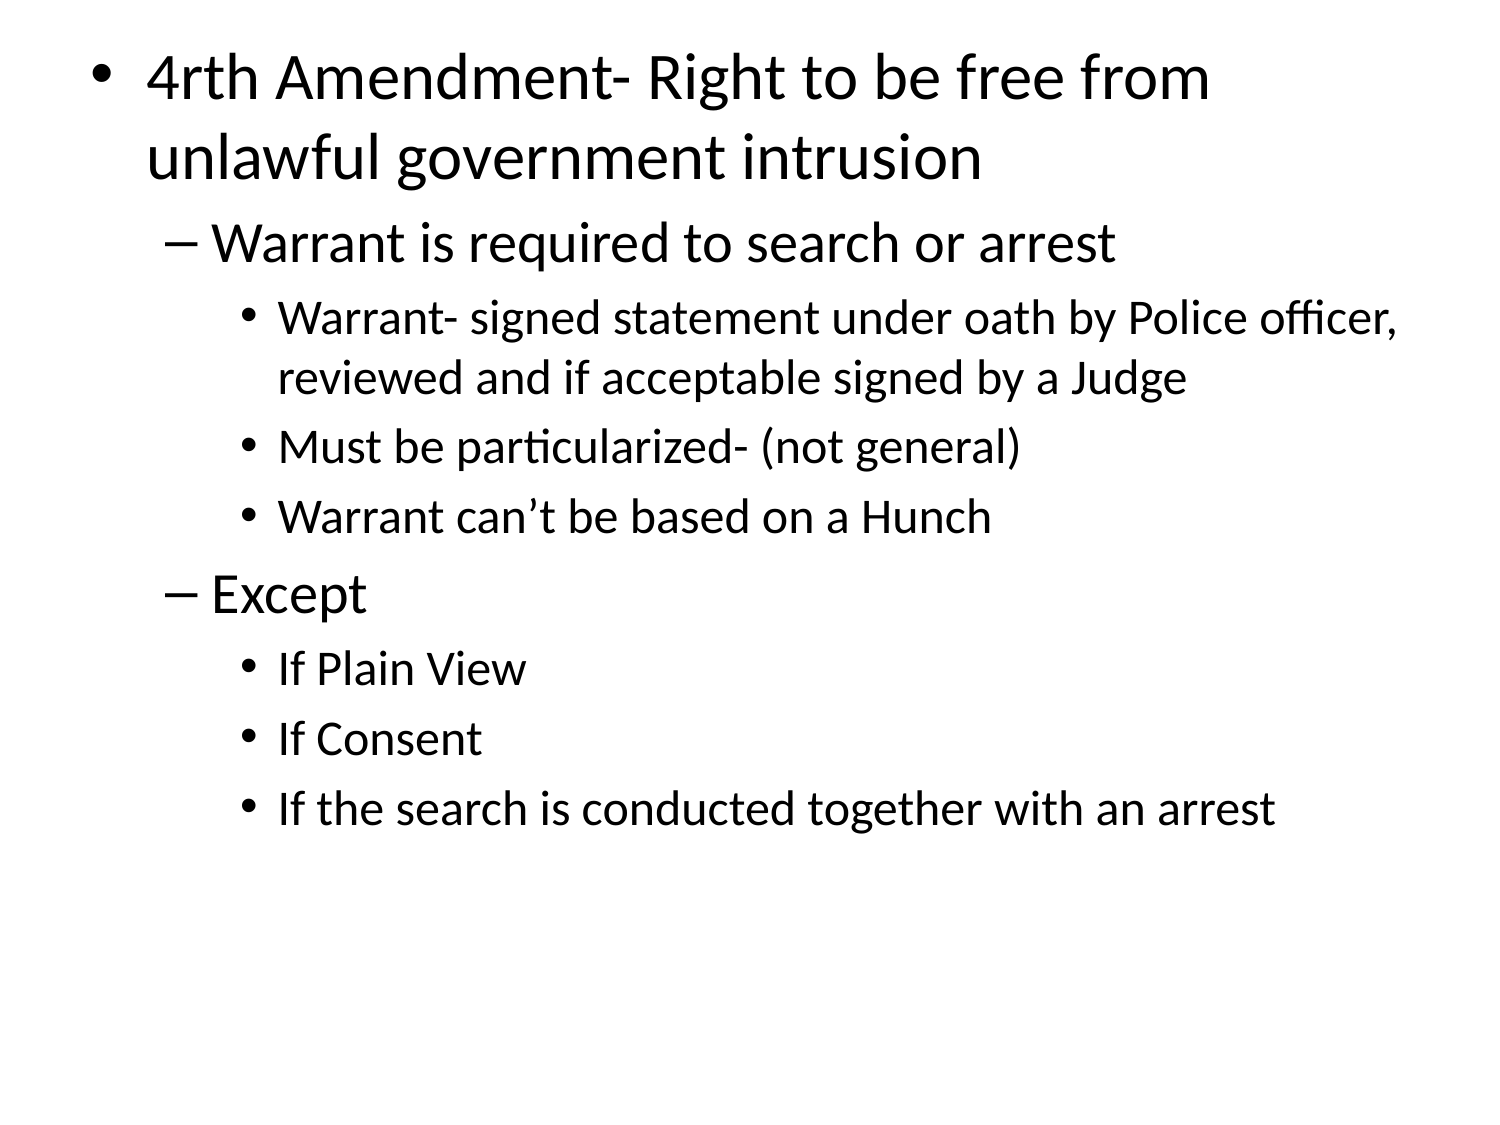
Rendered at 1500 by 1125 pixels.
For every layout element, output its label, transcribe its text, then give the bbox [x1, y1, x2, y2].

list 4rth Amendment- Right to be free from unlawful government intrusion Warrant is required to search or arrest Warrant- signed statement under oath by Police officer, reviewed and if acceptable signed by a Judge Must be particularized- (not general) Warrant can’t be based on a Hunch Except If Plain View If Consent If the search is conducted together with an arrest [75, 24, 1425, 1005]
